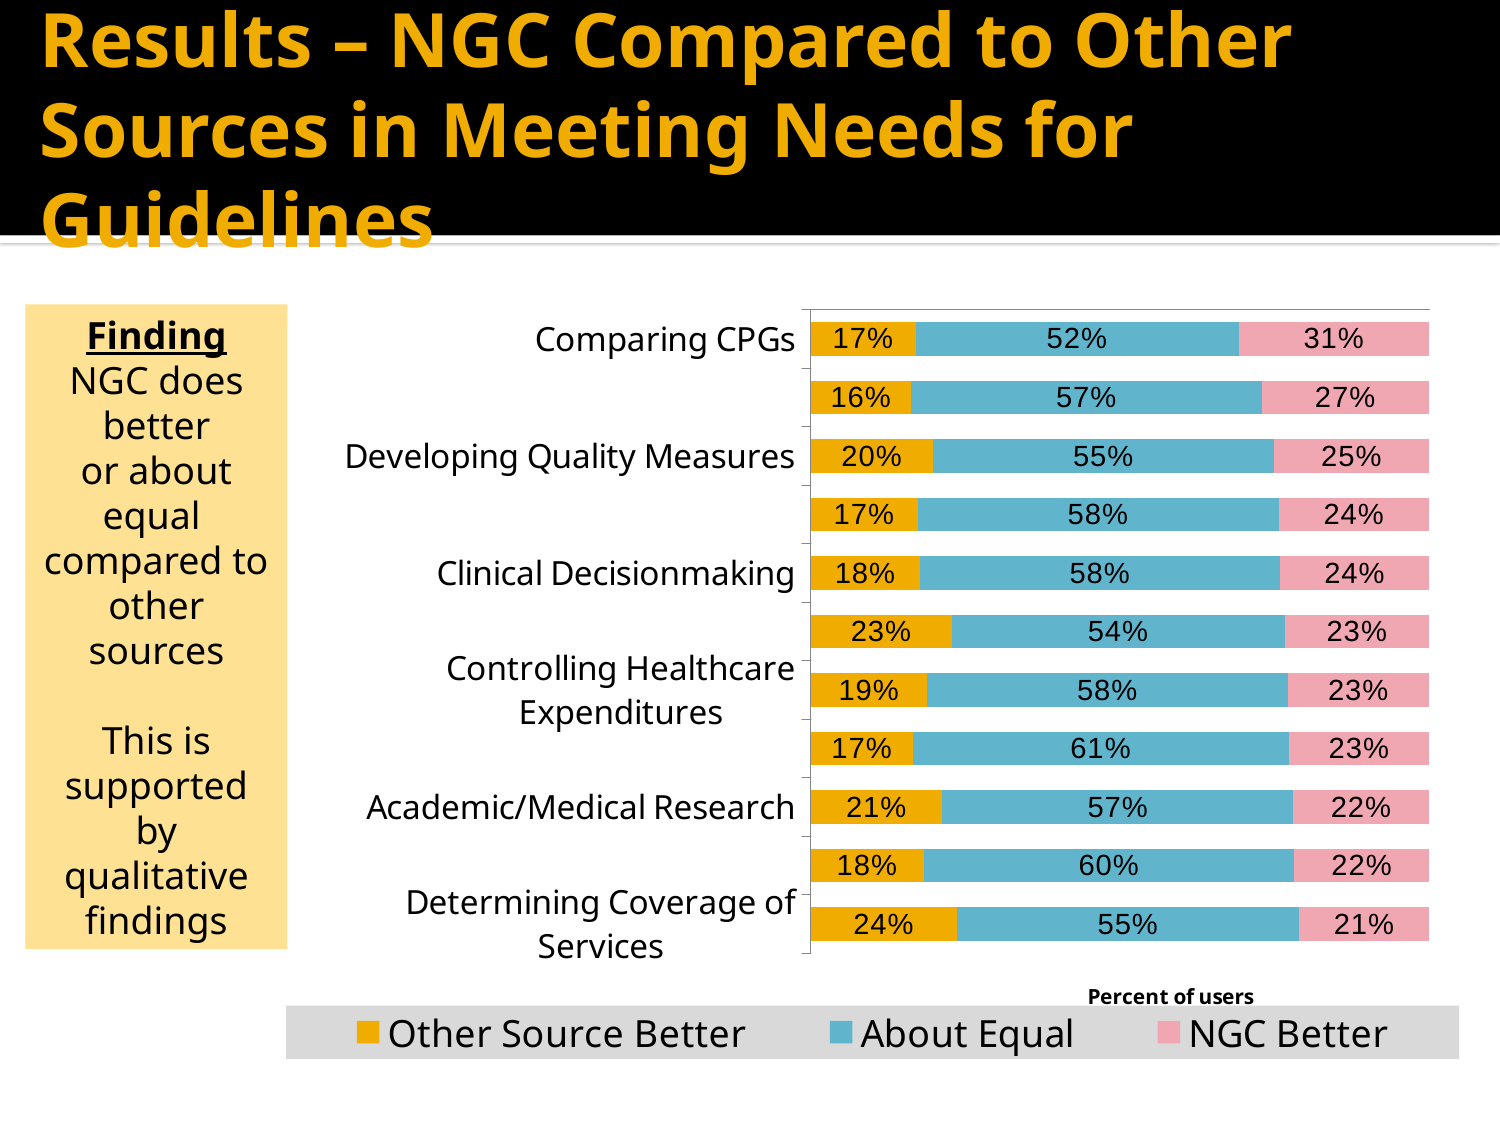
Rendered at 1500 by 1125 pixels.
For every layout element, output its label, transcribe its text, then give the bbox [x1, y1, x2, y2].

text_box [25, 249, 1460, 1075]
title Results – NGC Compared to Other Sources in Meeting Needs for Guidelines [24, 24, 1500, 231]
